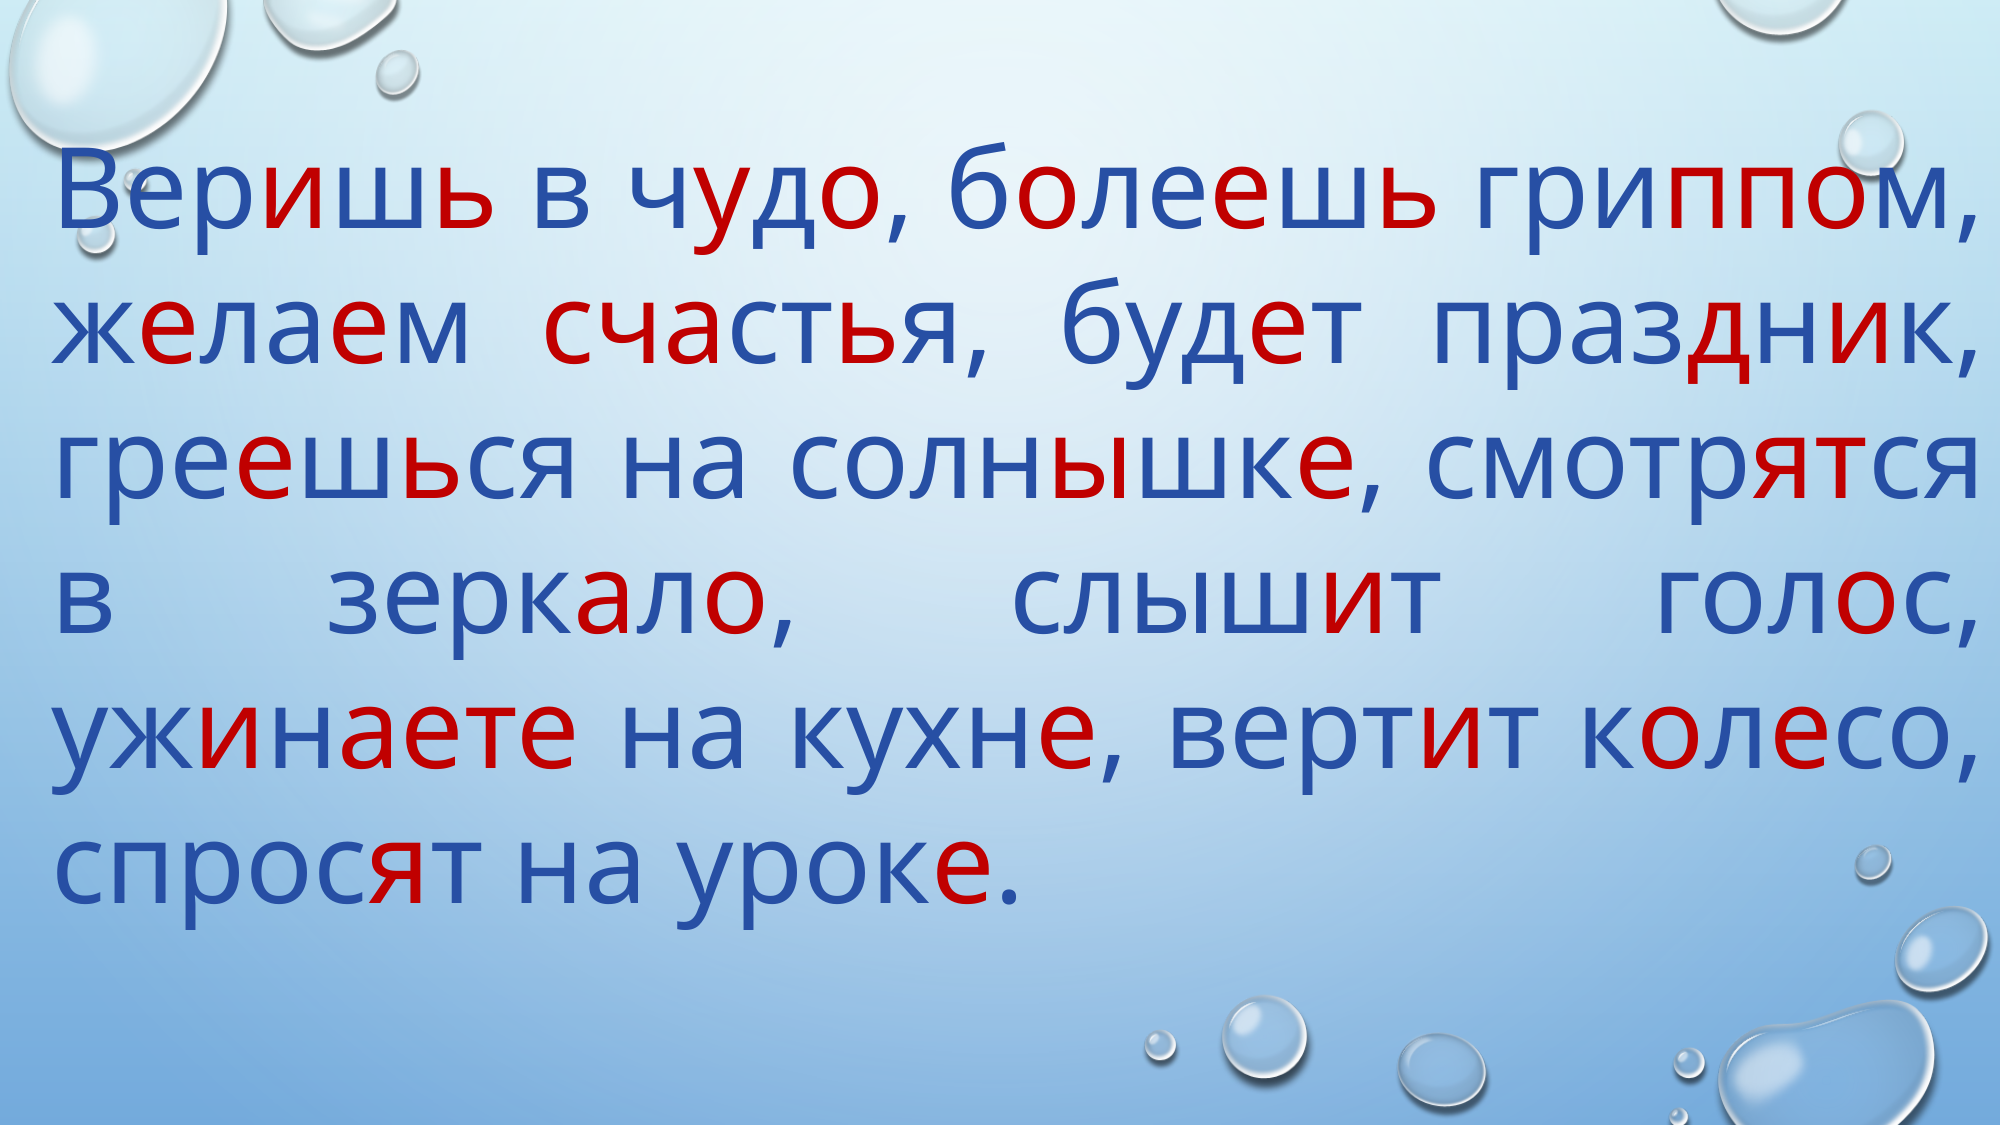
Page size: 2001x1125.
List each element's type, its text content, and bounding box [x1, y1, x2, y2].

text_box Веришь в чудо, болеешь гриппом, желаем счастья, будет праздник, греешься на солнышке, смотрятся в зеркало, слышит голос, ужинаете на кухне, вертит колесо, спросят на уроке. [36, 108, 2000, 934]
picture [0, 0, 2000, 1125]
